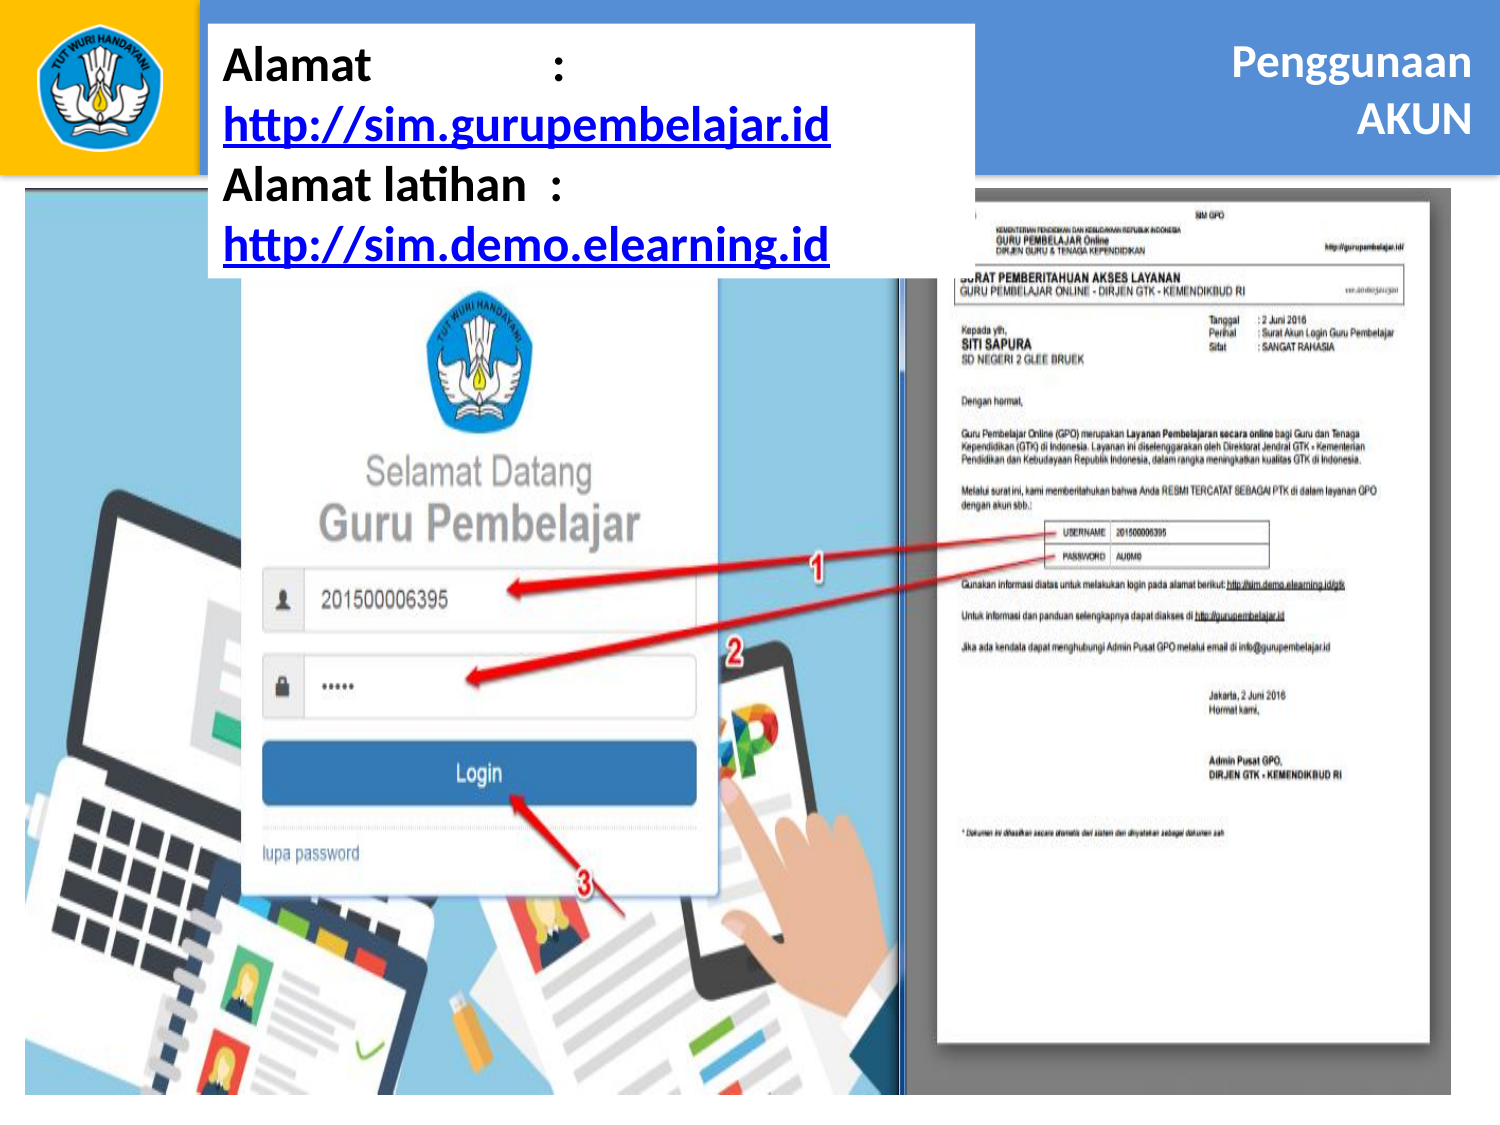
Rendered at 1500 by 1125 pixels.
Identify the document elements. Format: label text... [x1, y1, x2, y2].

picture [37, 24, 163, 152]
picture [24, 188, 1451, 1095]
text_box Alamat : http://sim.gurupembelajar.id Alamat latihan :: http://sim.demo.elearning.id [207, 23, 976, 186]
title Penggunaan AKUN [1115, 21, 1488, 152]
